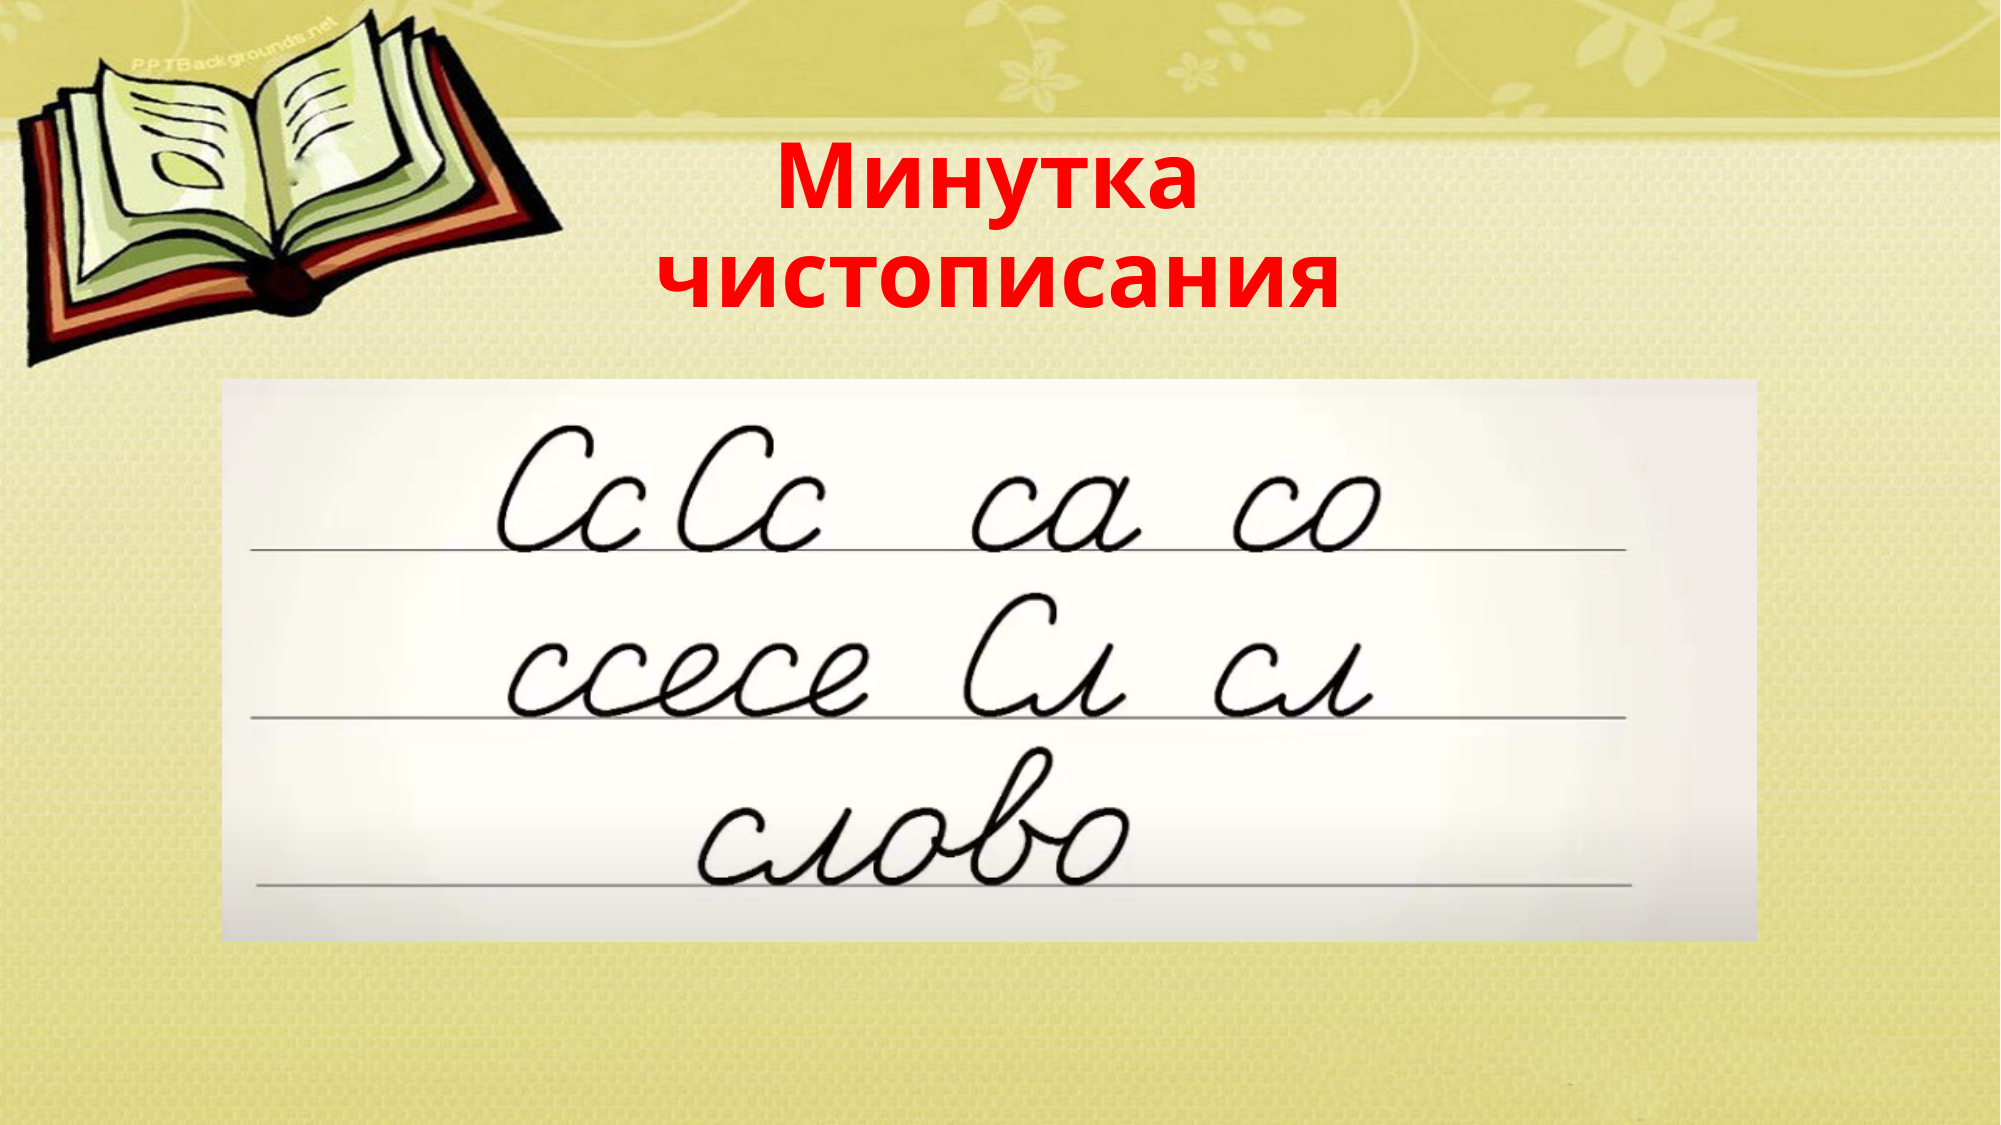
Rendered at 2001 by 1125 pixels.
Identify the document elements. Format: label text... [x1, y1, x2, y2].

picture [0, 0, 2001, 1125]
title Минутка чистописания [137, 119, 1863, 337]
